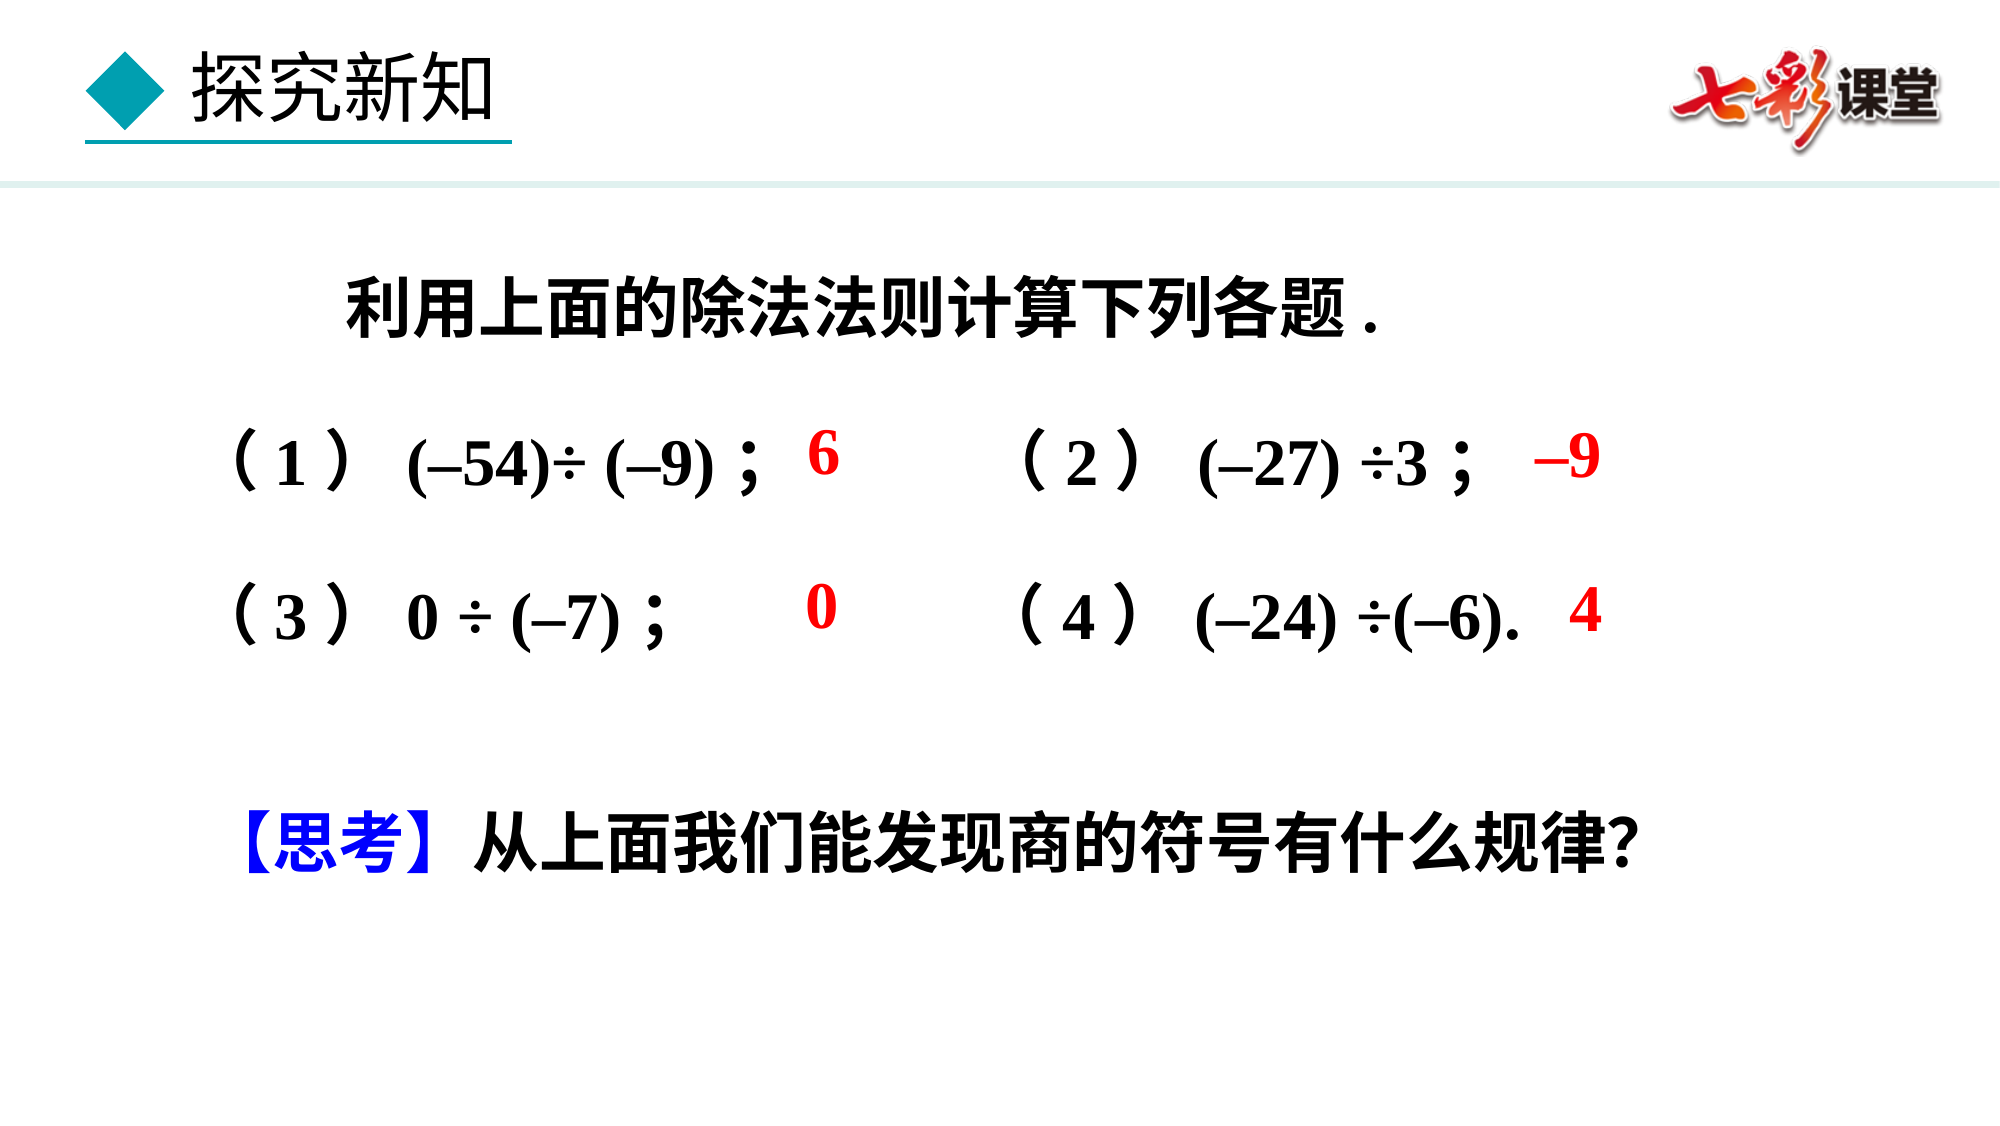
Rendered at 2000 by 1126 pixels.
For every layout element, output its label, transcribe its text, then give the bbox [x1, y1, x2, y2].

text_box 4 [1550, 555, 1624, 655]
text_box –9 [1515, 401, 1623, 502]
picture [1666, 42, 1948, 157]
text_box 6 [787, 397, 862, 498]
text_box 0 [785, 552, 860, 652]
text_box 利用上面的除法法则计算下列各题. （1）(–54)÷ (–9)； （2）(–27) ÷3； （3）0 ÷ (–7)； （4）(–24) ÷(–6). [172, 215, 1703, 663]
text_box 【思考】从上面我们能发现商的符号有什么规律？ [185, 790, 1699, 891]
